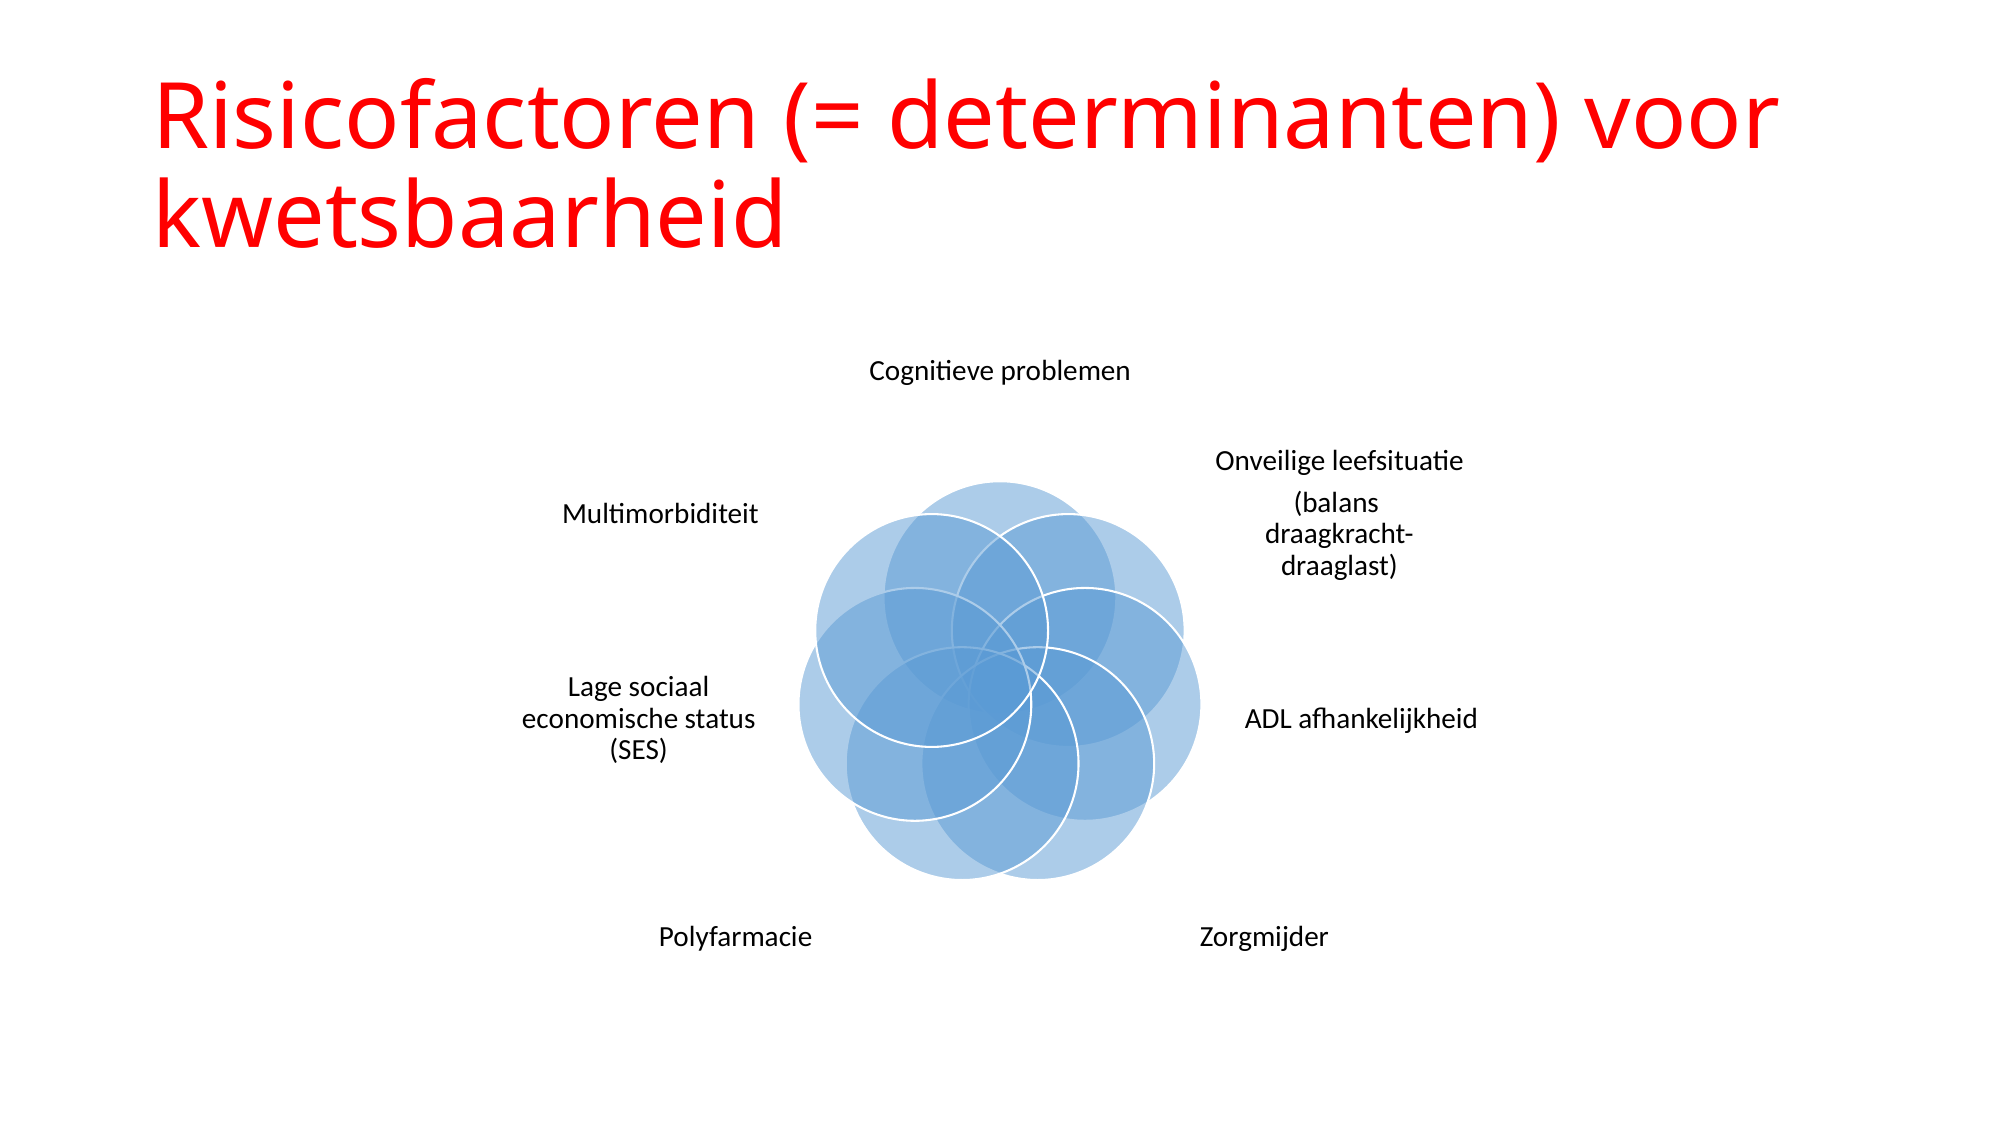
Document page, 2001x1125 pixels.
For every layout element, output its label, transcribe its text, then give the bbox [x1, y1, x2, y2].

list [137, 299, 1863, 1014]
title Risicofactoren (= determinanten) voor kwetsbaarheid [137, 59, 1863, 278]
